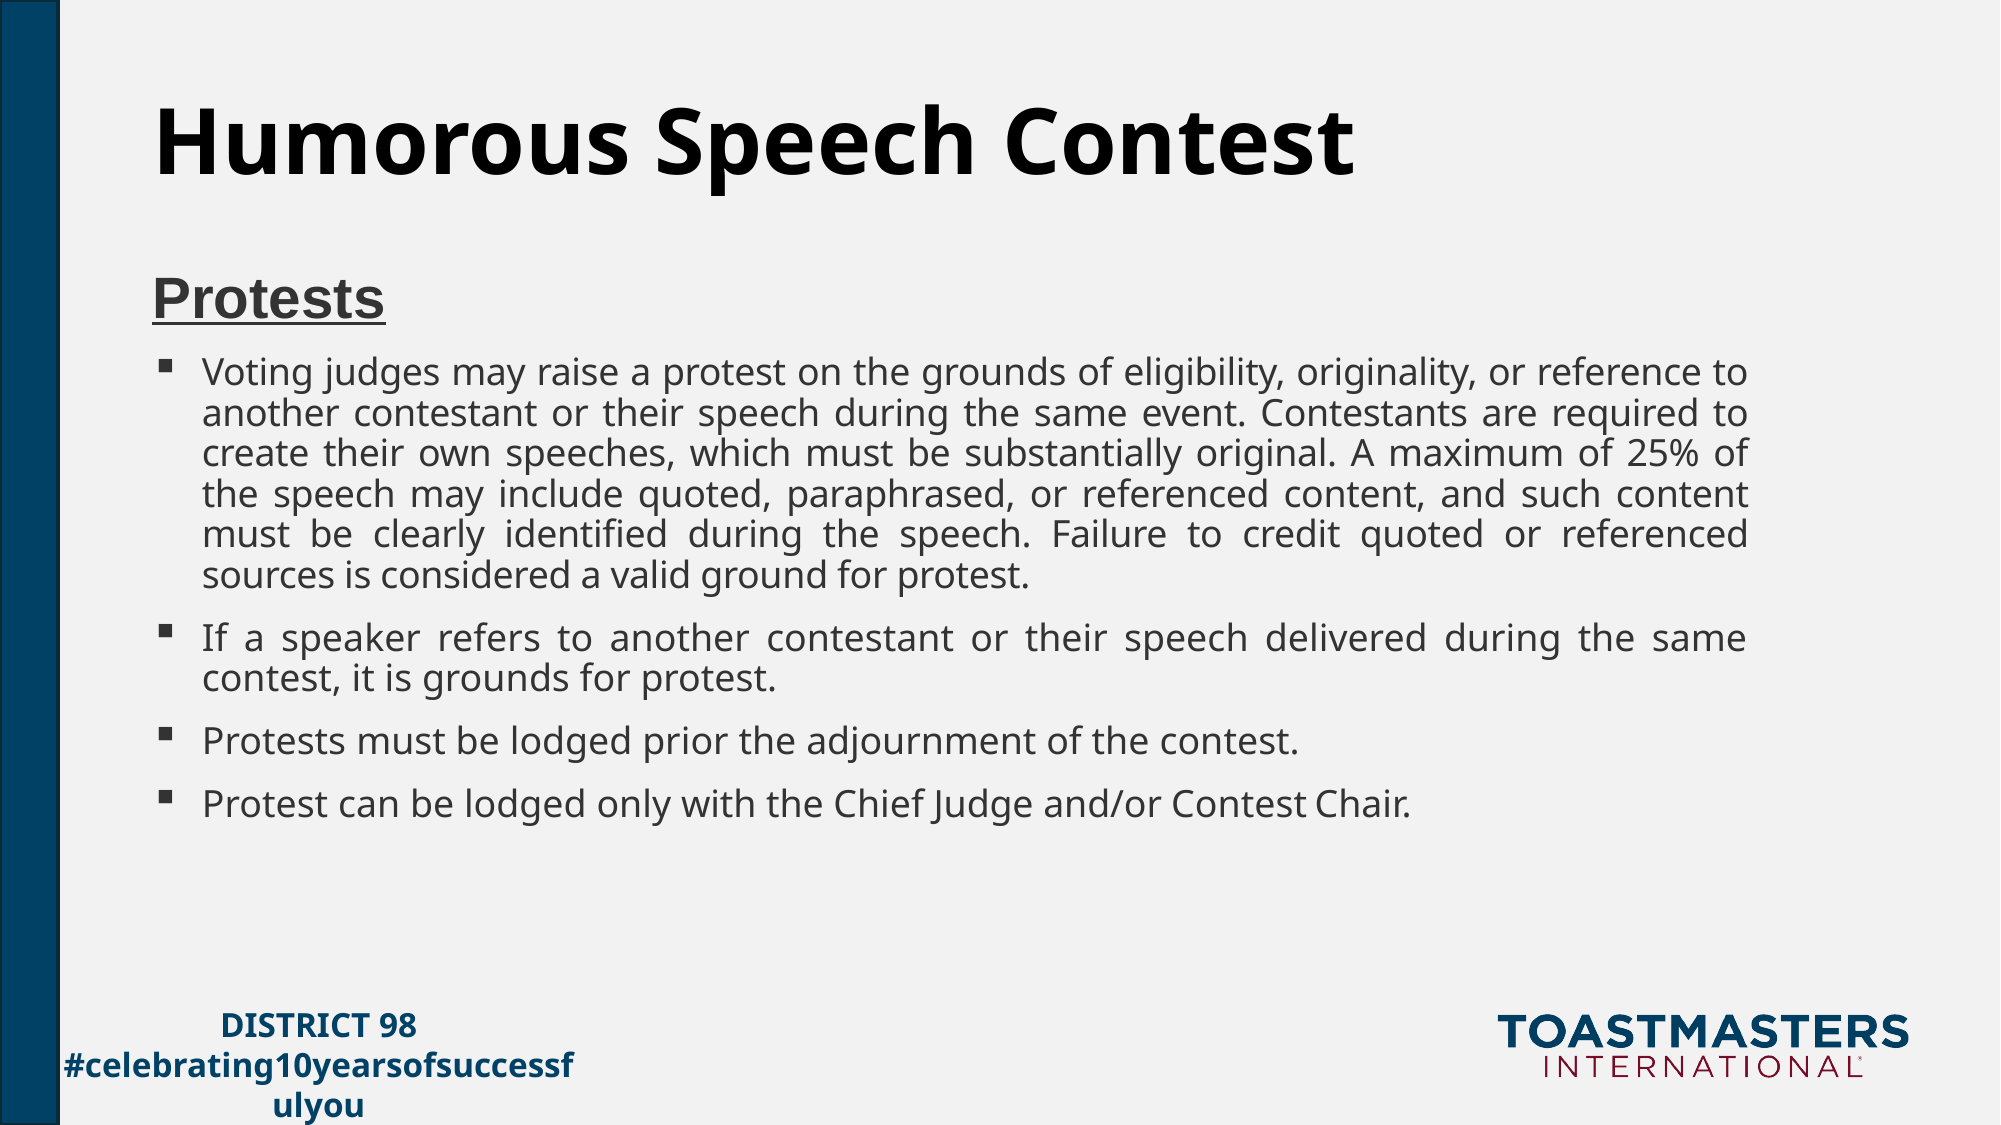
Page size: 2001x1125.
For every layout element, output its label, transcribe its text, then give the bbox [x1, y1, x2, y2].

picture [1383, 631, 2000, 1125]
text_box DISTRICT 98 #celebrating10yearsofsuccessfulyou [40, 996, 598, 1125]
title Humorous Speech Contest [137, 59, 1944, 229]
text_box [0, 0, 60, 1125]
list Protests Voting judges may raise a protest on the grounds of eligibility, originality, or reference to another contestant or their speech during the same event. Contestants are required to create their own speeches, which must be substantially original. A maximum of 25% of the speech may include quoted, paraphrased, or referenced content, and such content must be clearly identified during the speech. Failure to credit quoted or referenced sources is considered a valid ground for protest. If a speaker refers to another contestant or their speech delivered during the same contest, it is grounds for protest. Protests must be lodged prior the adjournment of the contest. Protest can be lodged only with the Chief Judge and/or Contest Chair. [137, 260, 1799, 950]
